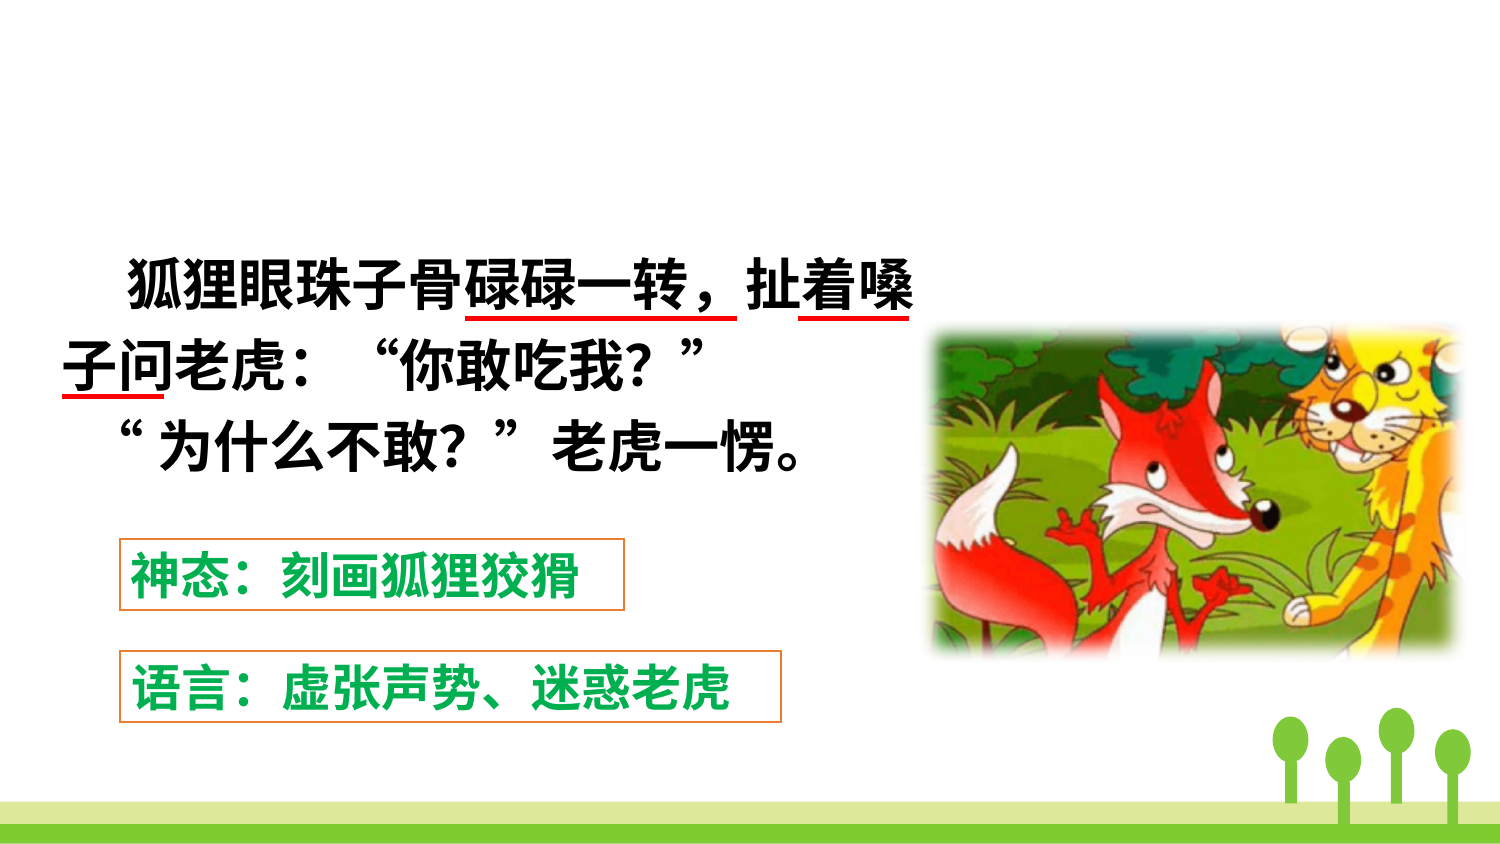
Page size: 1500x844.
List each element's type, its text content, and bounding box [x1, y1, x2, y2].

text_box 狐狸眼珠子骨碌碌一转，扯着嗓子问老虎：“你敢吃我？” “为什么不敢？”老虎一愣。 [50, 230, 943, 485]
text_box 神态：刻画狐狸狡猾 [119, 538, 625, 611]
text_box 语言：虚张声势、迷惑老虎 [119, 650, 782, 723]
picture [0, 0, 1500, 801]
